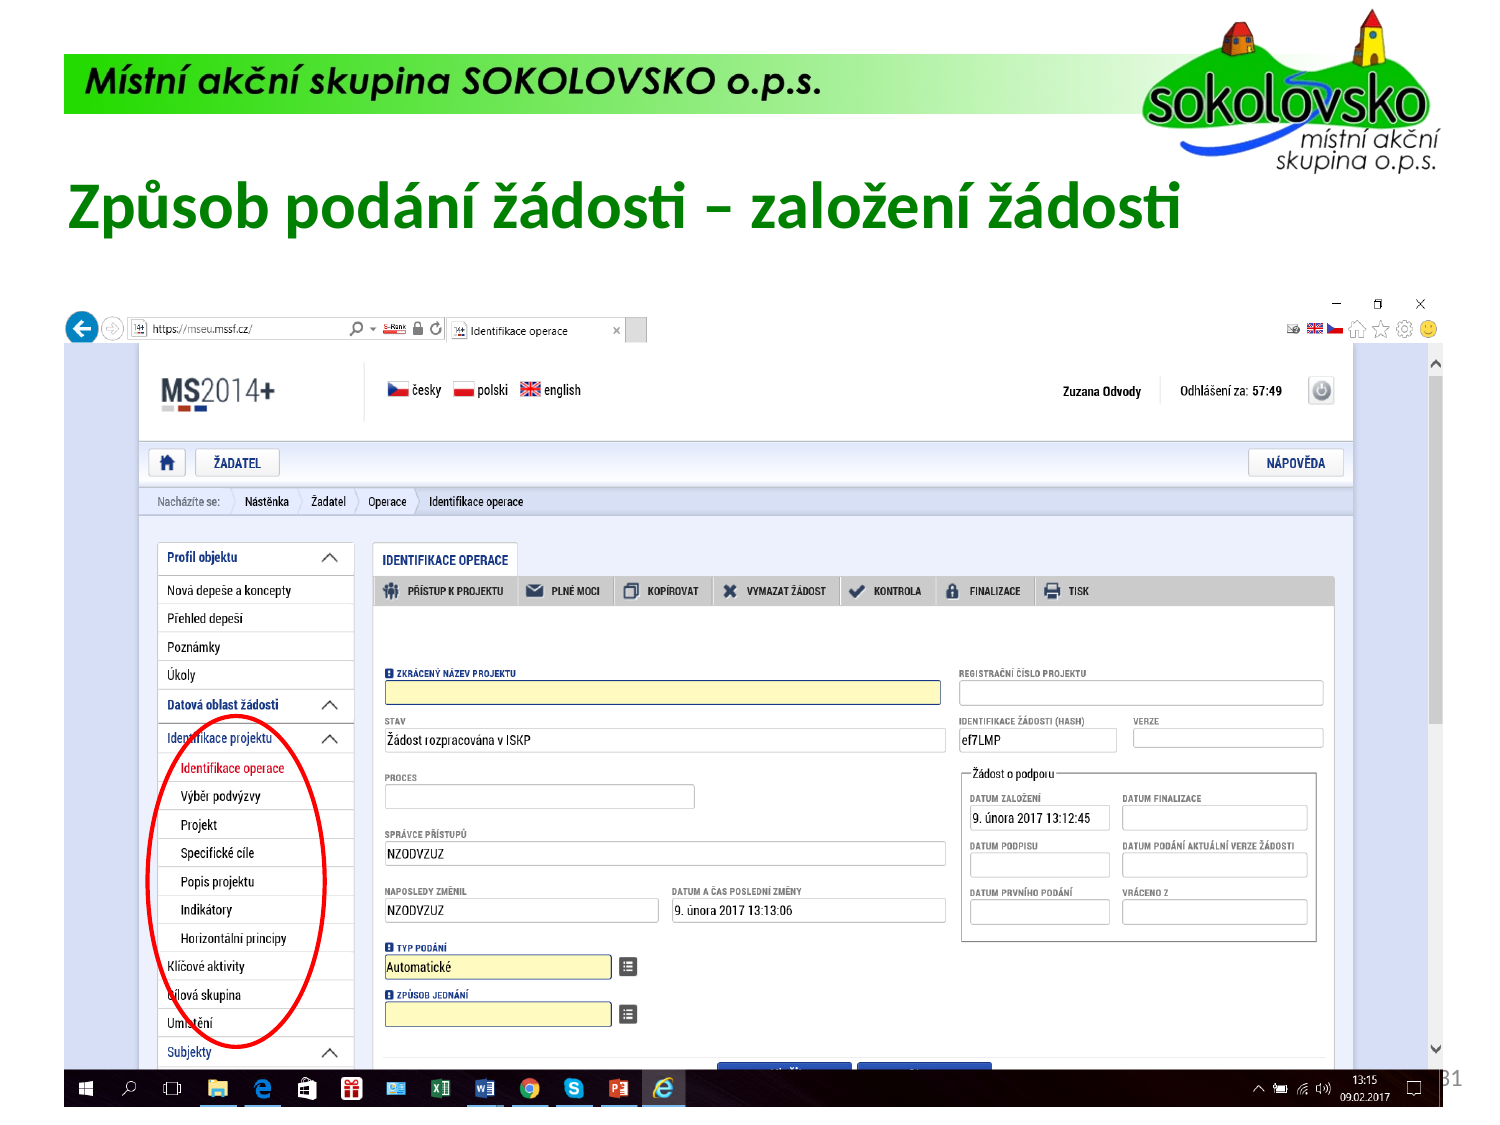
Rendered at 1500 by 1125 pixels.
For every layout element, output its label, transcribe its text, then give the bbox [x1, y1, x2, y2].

picture [64, 0, 1455, 197]
picture [64, 290, 1443, 1107]
title Způsob podání žádosti – založení žádosti [53, 137, 1404, 268]
slide_number 31 [1448, 1046, 1478, 1107]
